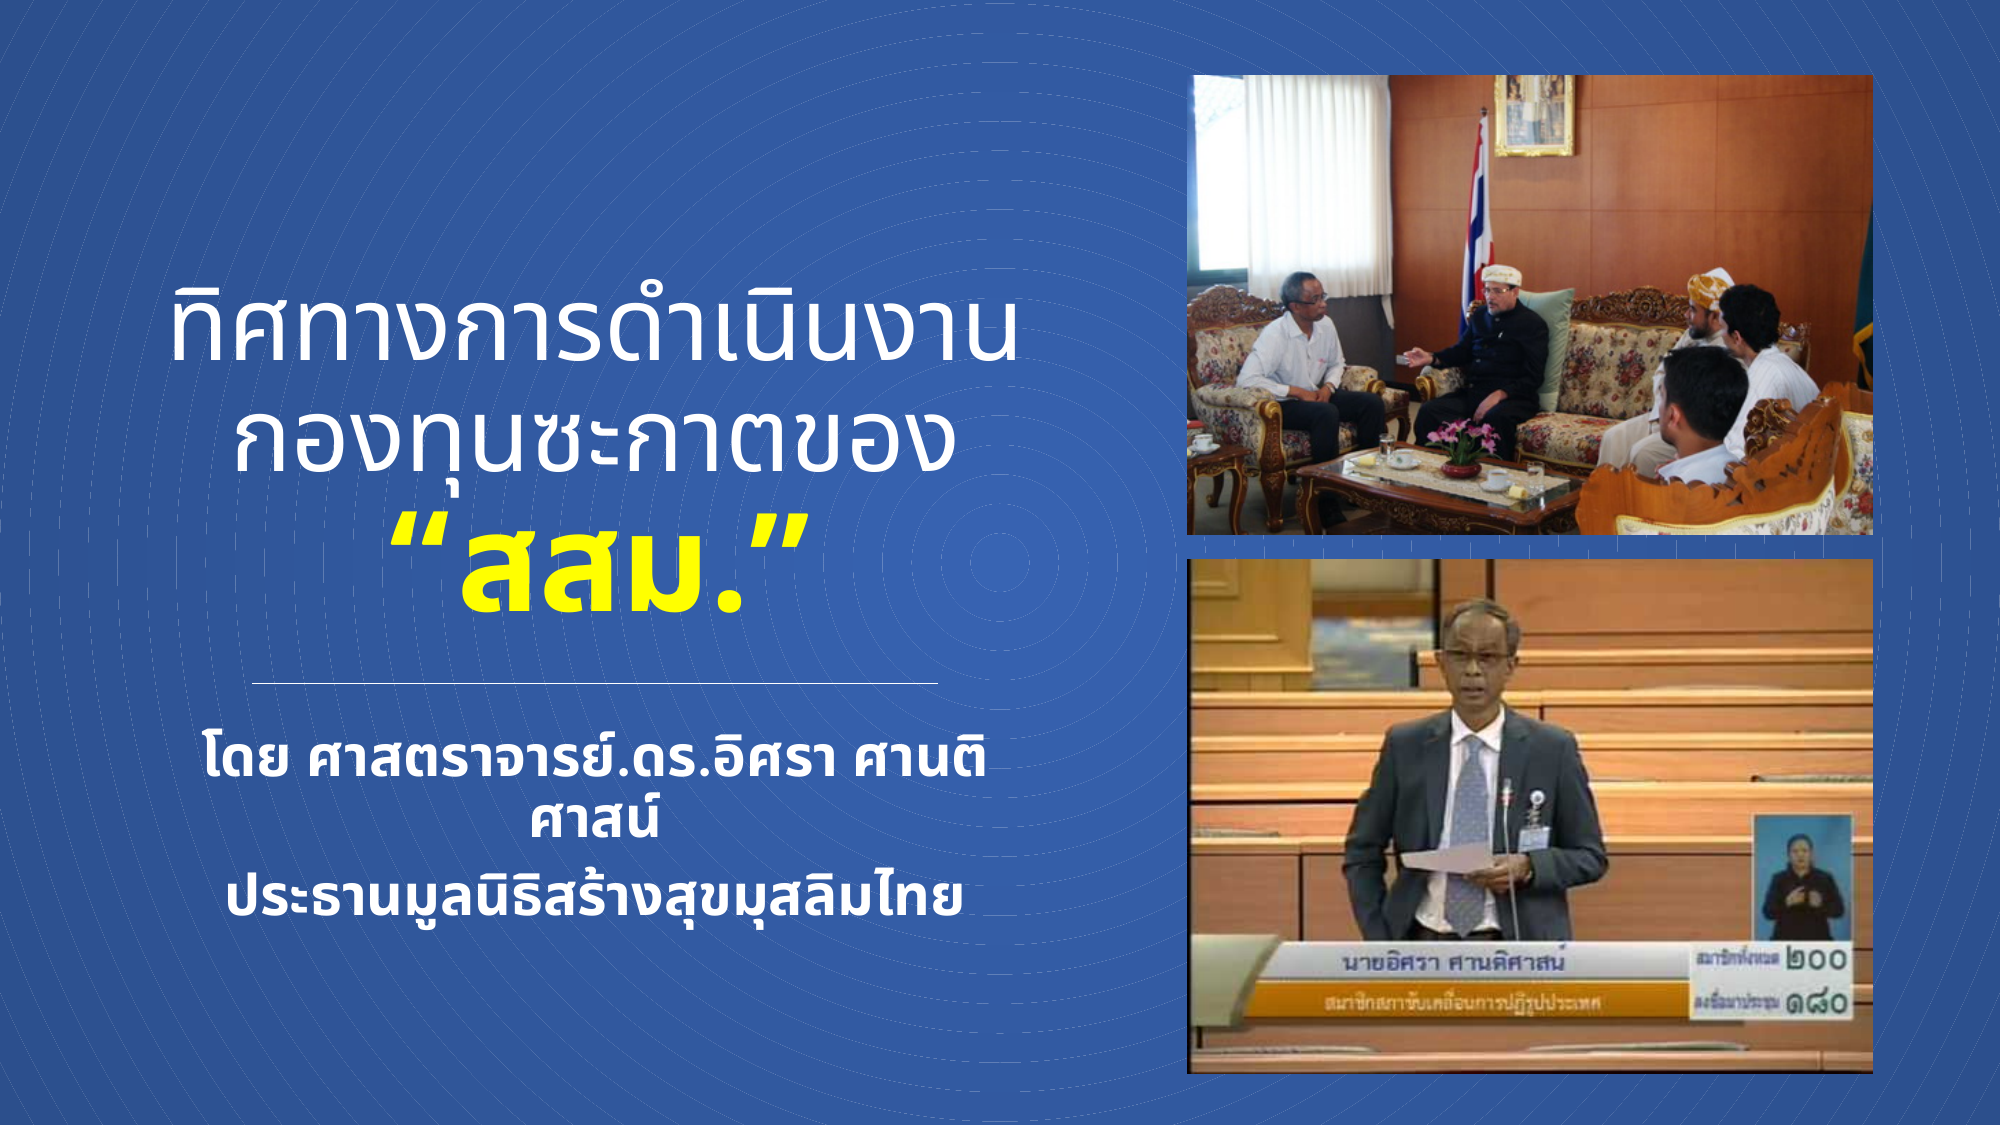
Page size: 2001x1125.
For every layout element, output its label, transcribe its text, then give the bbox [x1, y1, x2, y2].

subtitle โดย ศาสตราจารย์.ดร.อิศรา ศานติศาสน์ ประธานมูลนิธิสร้างสุขมุสลิมไทย [127, 719, 1063, 936]
picture [1186, 559, 1873, 1074]
title ทิศทางการดำเนินงาน กองทุนซะกาตของ “สสม.” [127, 256, 1063, 649]
picture [1186, 75, 1873, 536]
